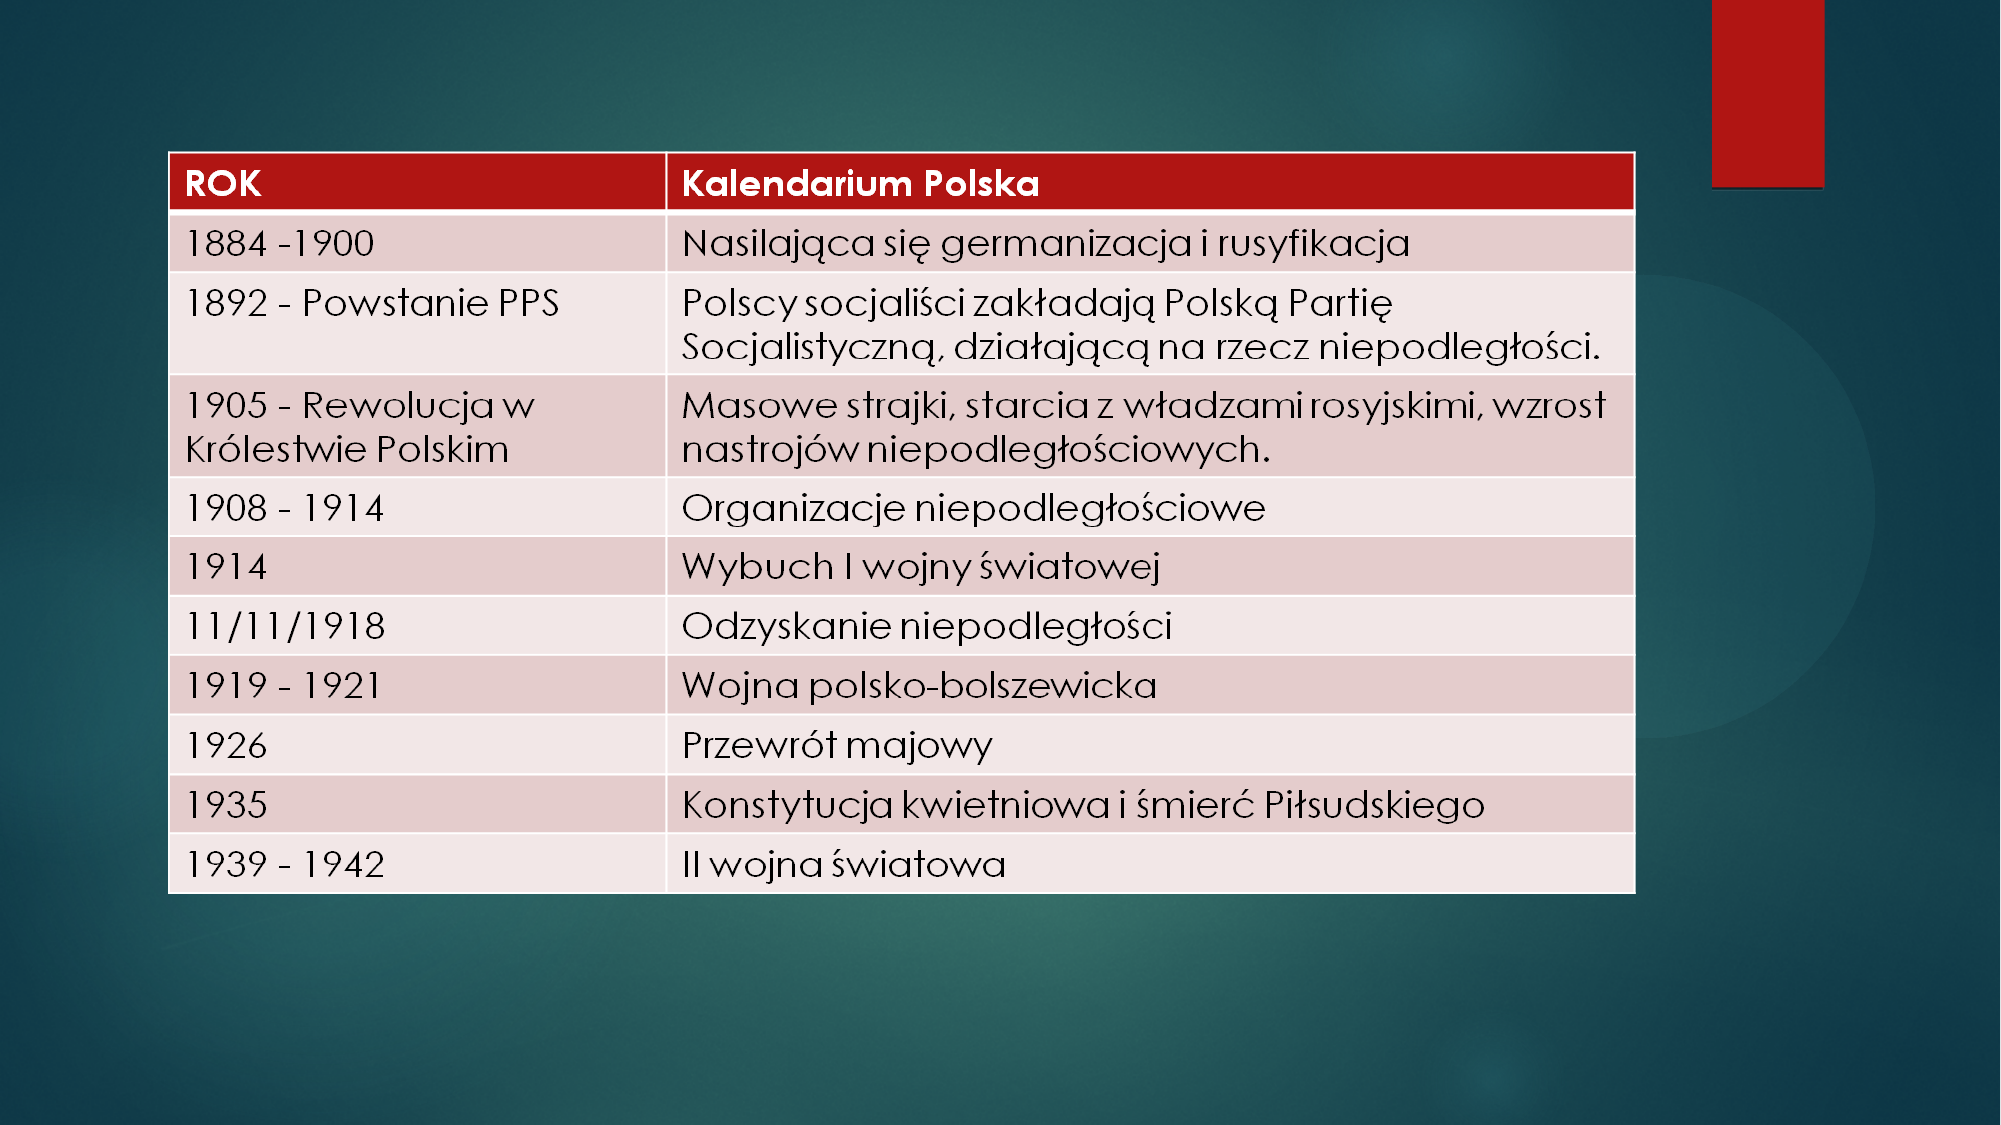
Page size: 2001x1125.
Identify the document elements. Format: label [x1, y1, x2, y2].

picture [0, 0, 2001, 1125]
list [168, 148, 1637, 907]
